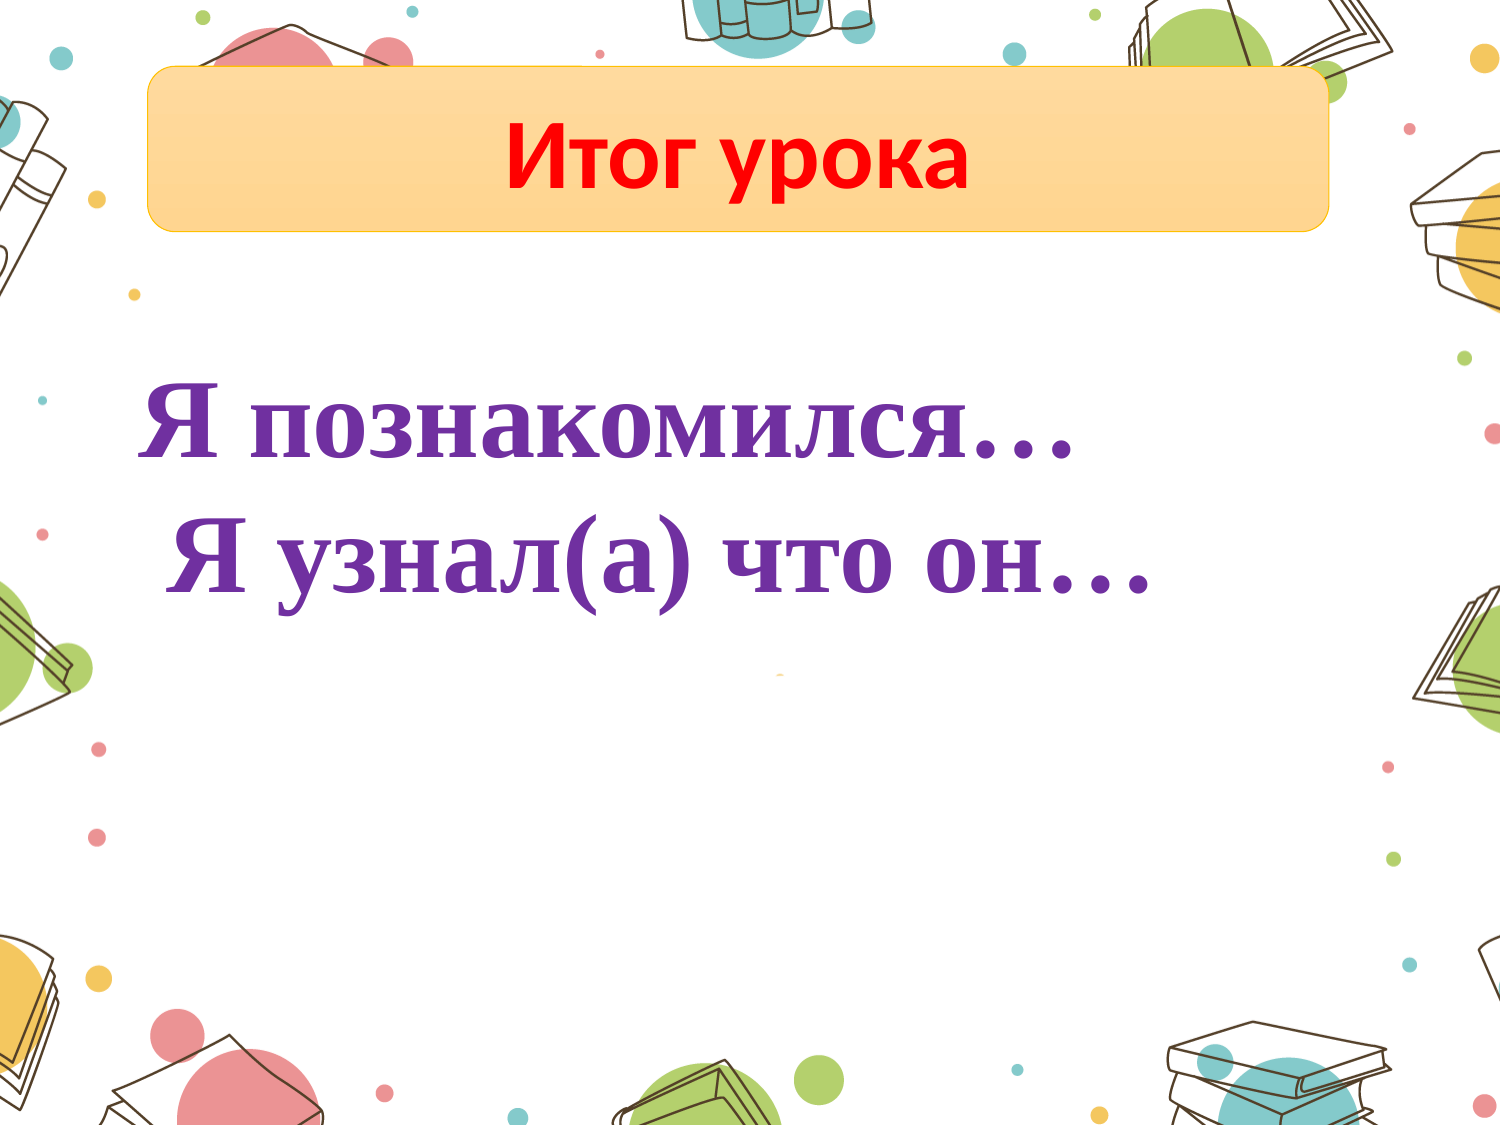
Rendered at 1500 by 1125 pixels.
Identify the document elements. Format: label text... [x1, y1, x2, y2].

text_box Я познакомился… Я узнал(а) что он… [123, 337, 1436, 623]
text_box Итог урока [147, 65, 1330, 233]
picture [0, 0, 1500, 1125]
